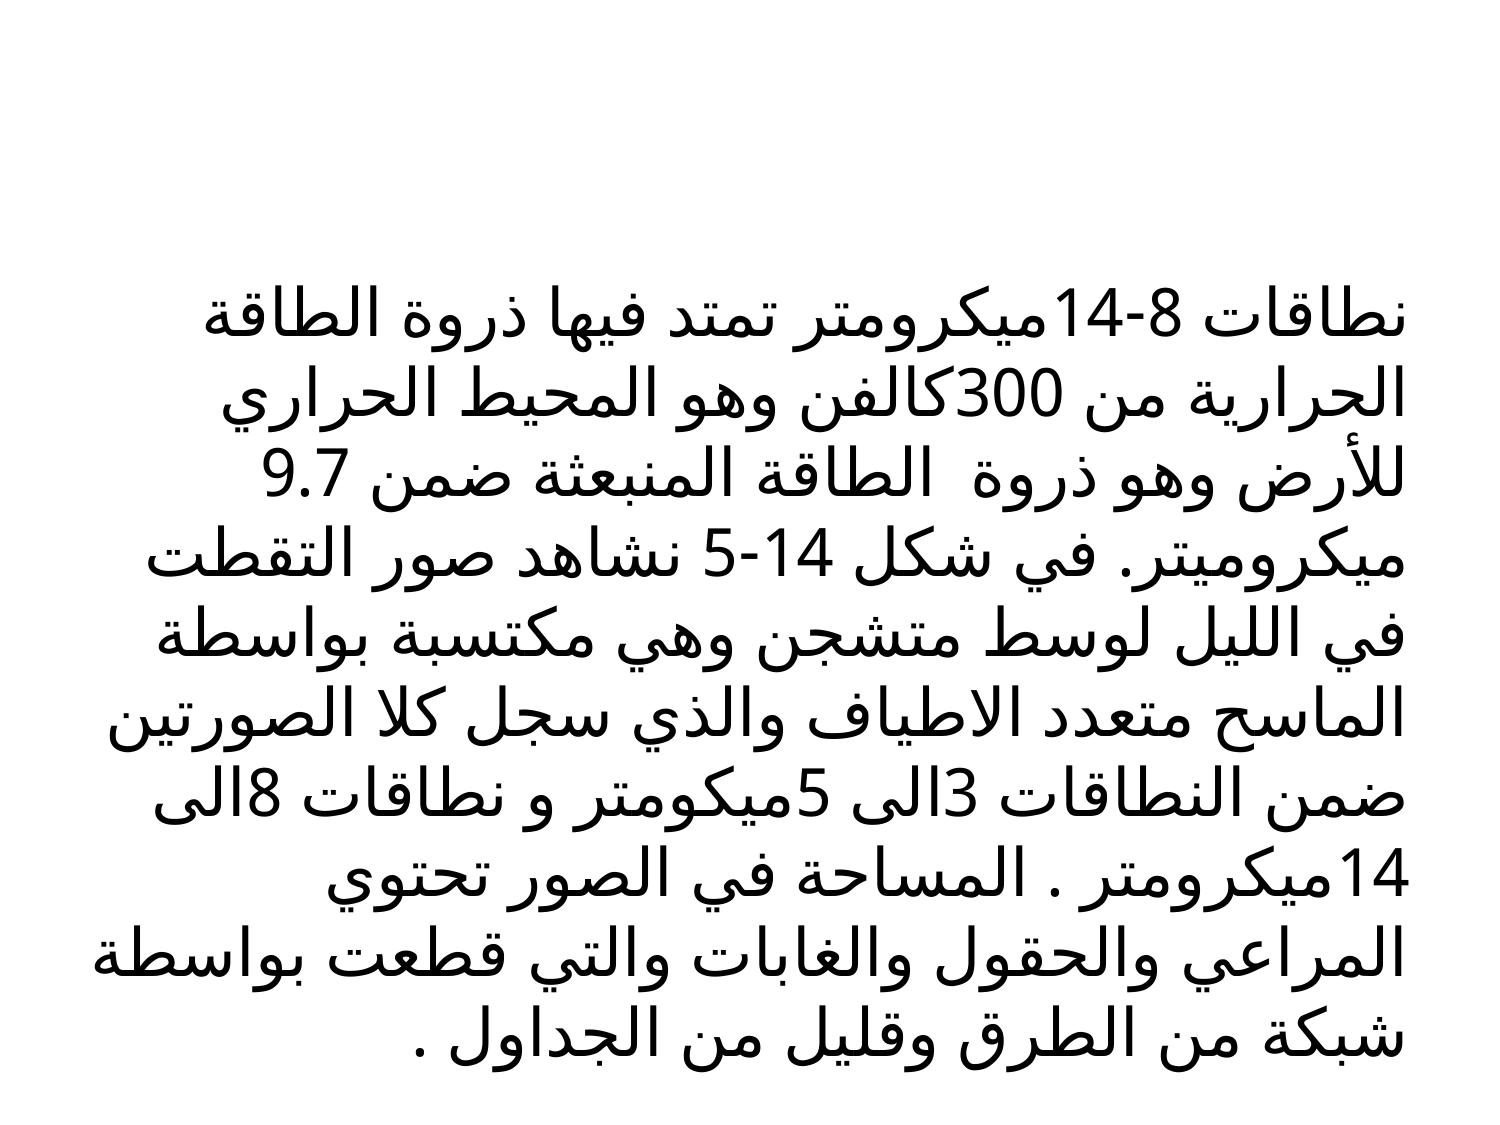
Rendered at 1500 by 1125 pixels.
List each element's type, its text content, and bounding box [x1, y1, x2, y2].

list نطاقات 8-14ميكرومتر تمتد فيها ذروة الطاقة الحرارية من 300كالفن وهو المحيط الحراري للأرض وهو ذروة الطاقة المنبعثة ضمن 9.7 ميكروميتر. في شكل 14-5 نشاهد صور التقطت في الليل لوسط متشجن وهي مكتسبة بواسطة الماسح متعدد الاطياف والذي سجل كلا الصورتين ضمن النطاقات 3الى 5ميكومتر و نطاقات 8الى 14ميكرومتر . المساحة في الصور تحتوي المراعي والحقول والغابات والتي قطعت بواسطة شبكة من الطرق وقليل من الجداول . [75, 262, 1425, 1005]
